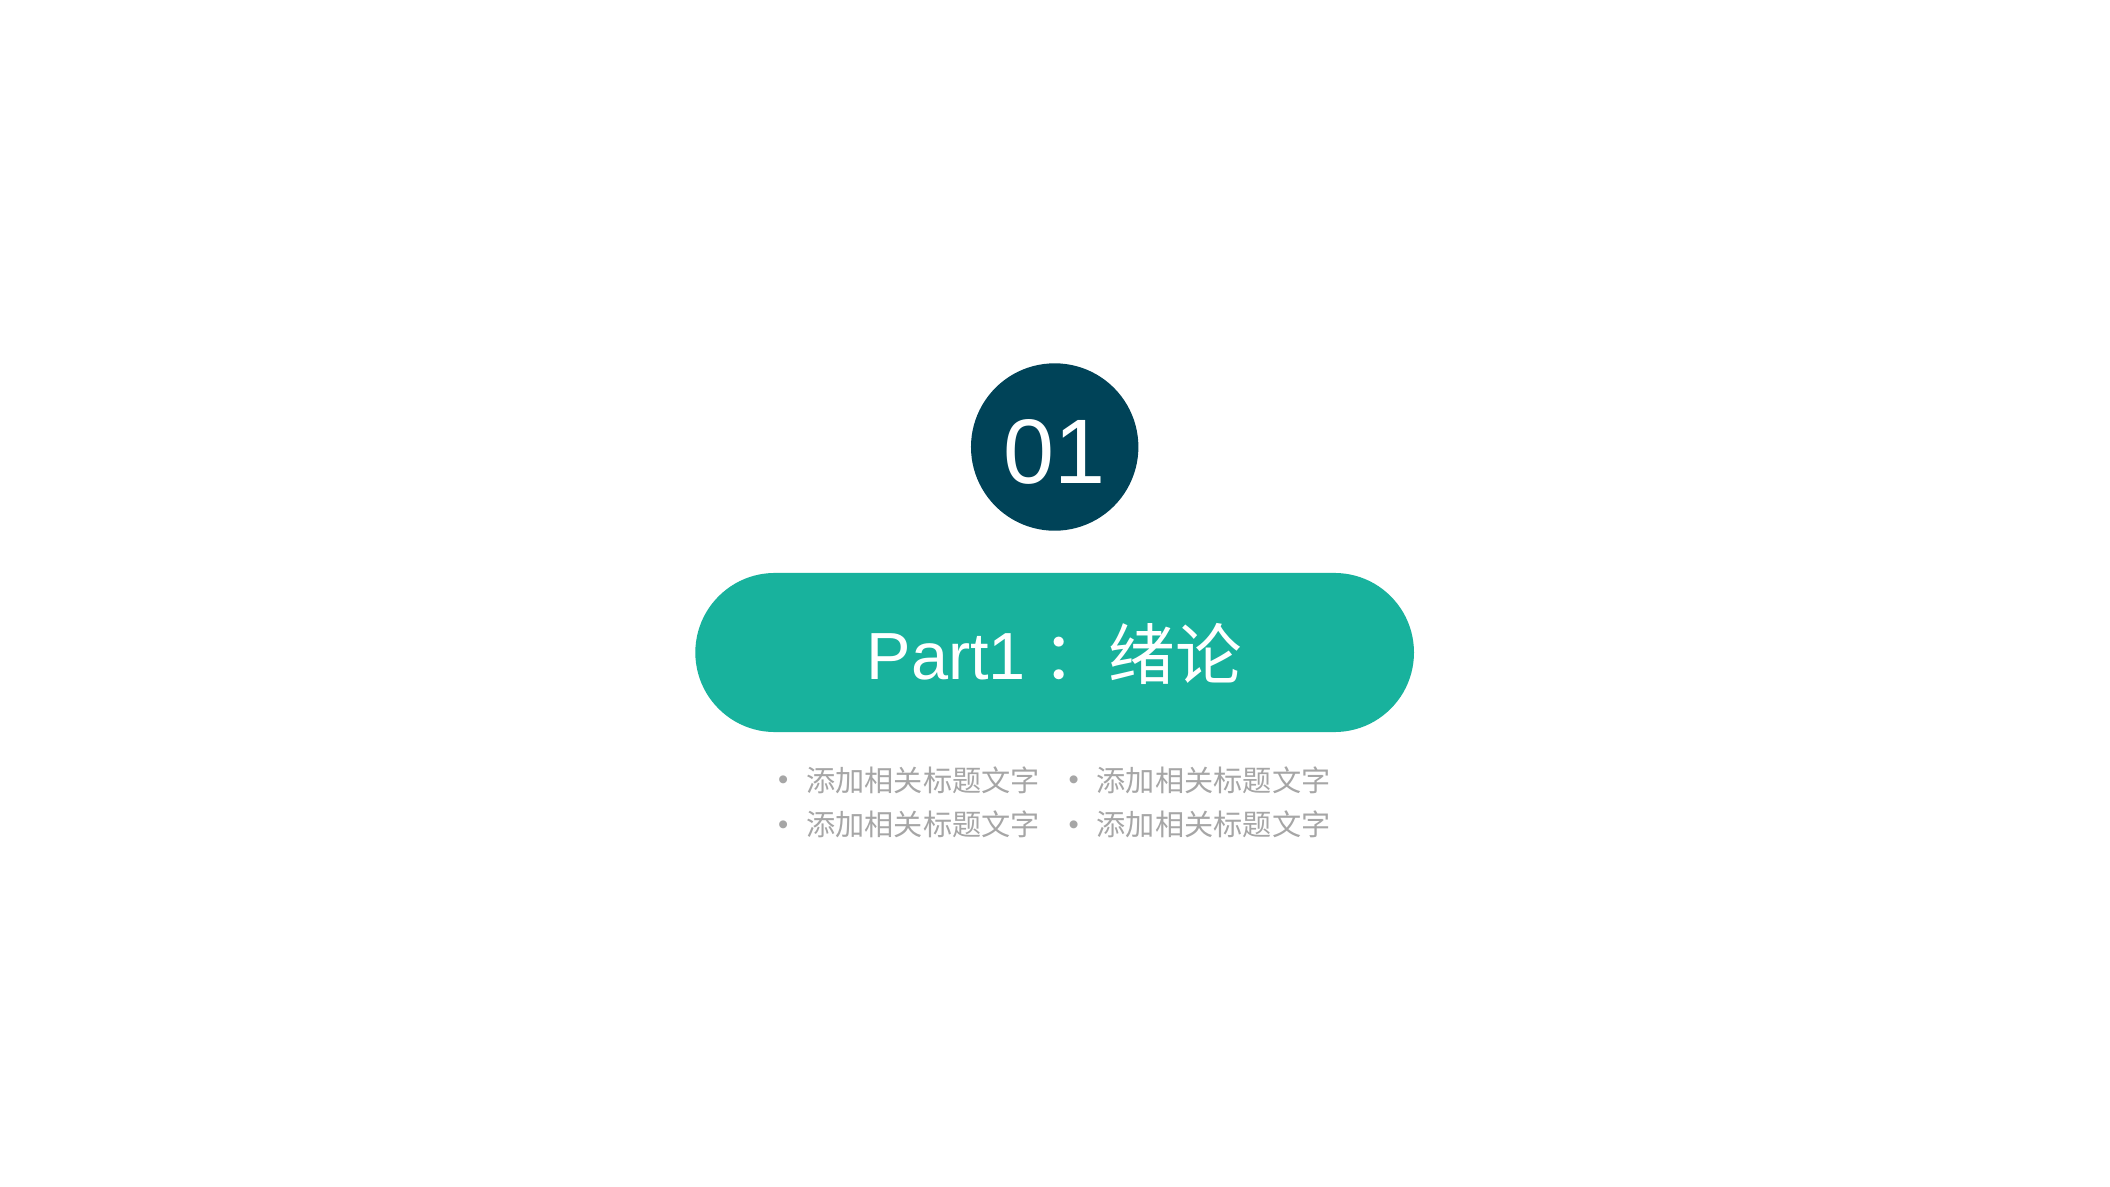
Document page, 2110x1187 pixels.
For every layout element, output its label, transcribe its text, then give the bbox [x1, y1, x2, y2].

text_box [694, 571, 1416, 734]
text_box 添加相关标题文字 [777, 762, 1041, 798]
text_box 添加相关标题文字 [1068, 806, 1331, 842]
text_box 添加相关标题文字 [777, 806, 1041, 842]
text_box 添加相关标题文字 [1068, 762, 1331, 798]
text_box 01 [969, 362, 1140, 532]
